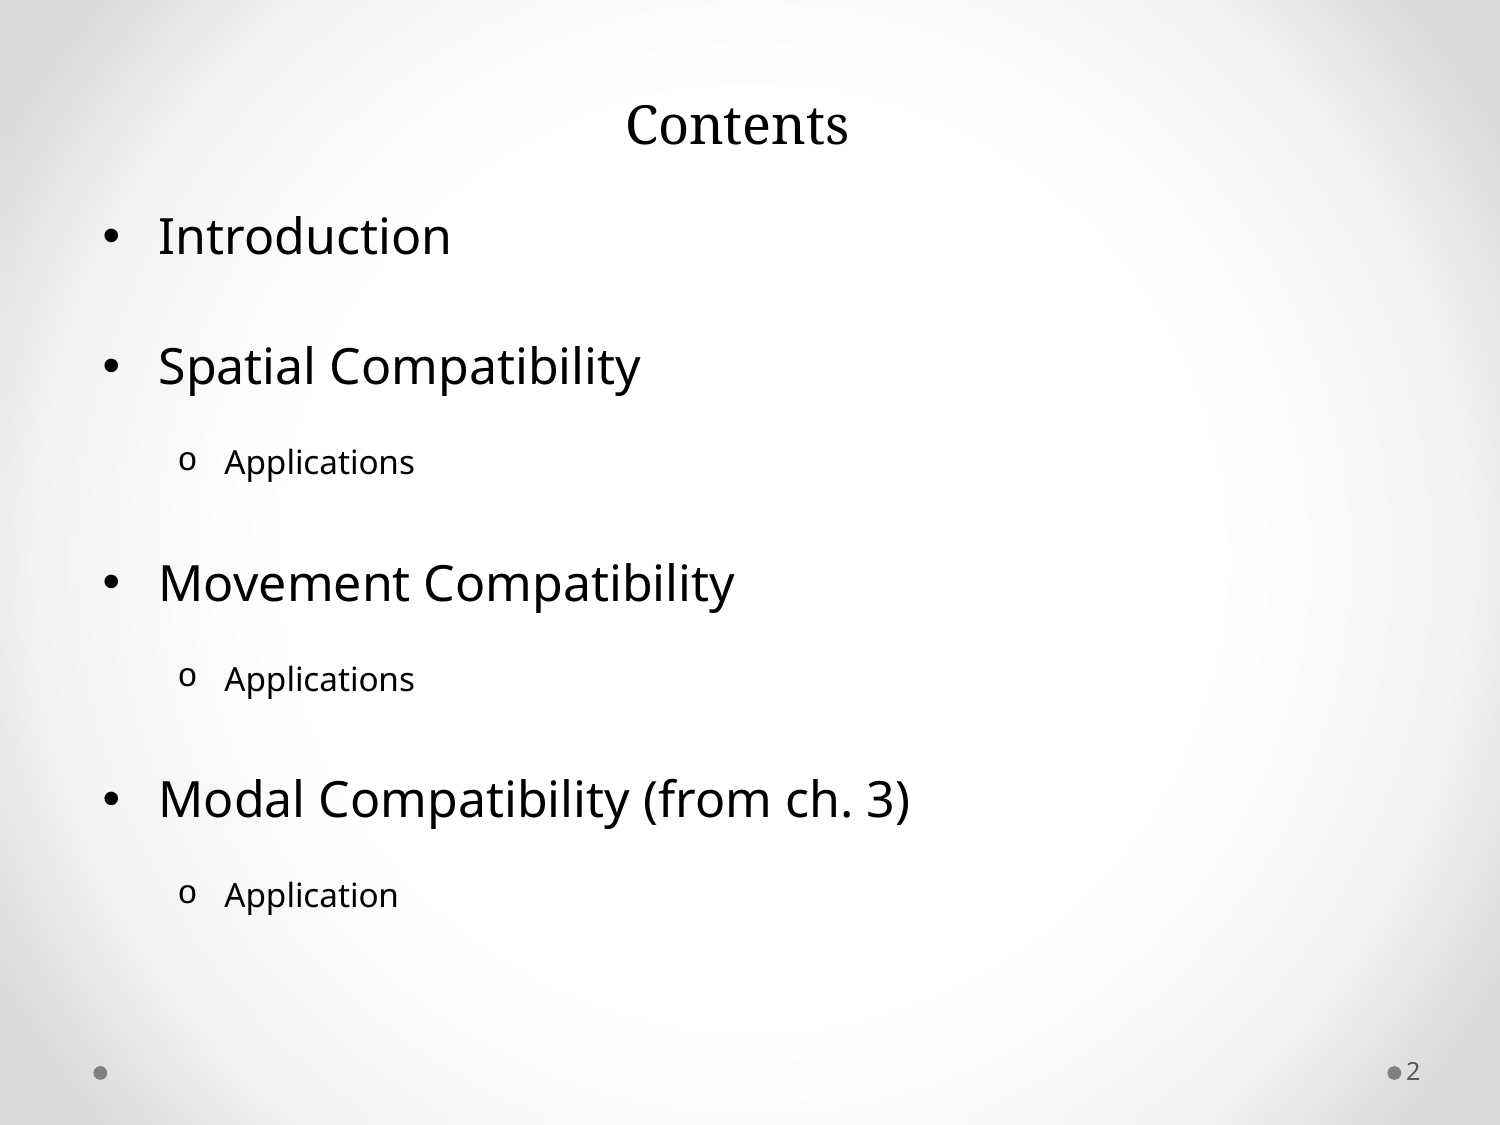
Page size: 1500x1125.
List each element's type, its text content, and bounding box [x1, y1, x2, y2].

list Introduction Spatial Compatibility Applications Movement Compatibility Applications Modal Compatibility (from ch. 3) Application [87, 137, 1438, 1113]
slide_number 2 [1401, 1042, 1494, 1103]
picture [0, 0, 1500, 1125]
title Contents [62, 62, 1413, 163]
